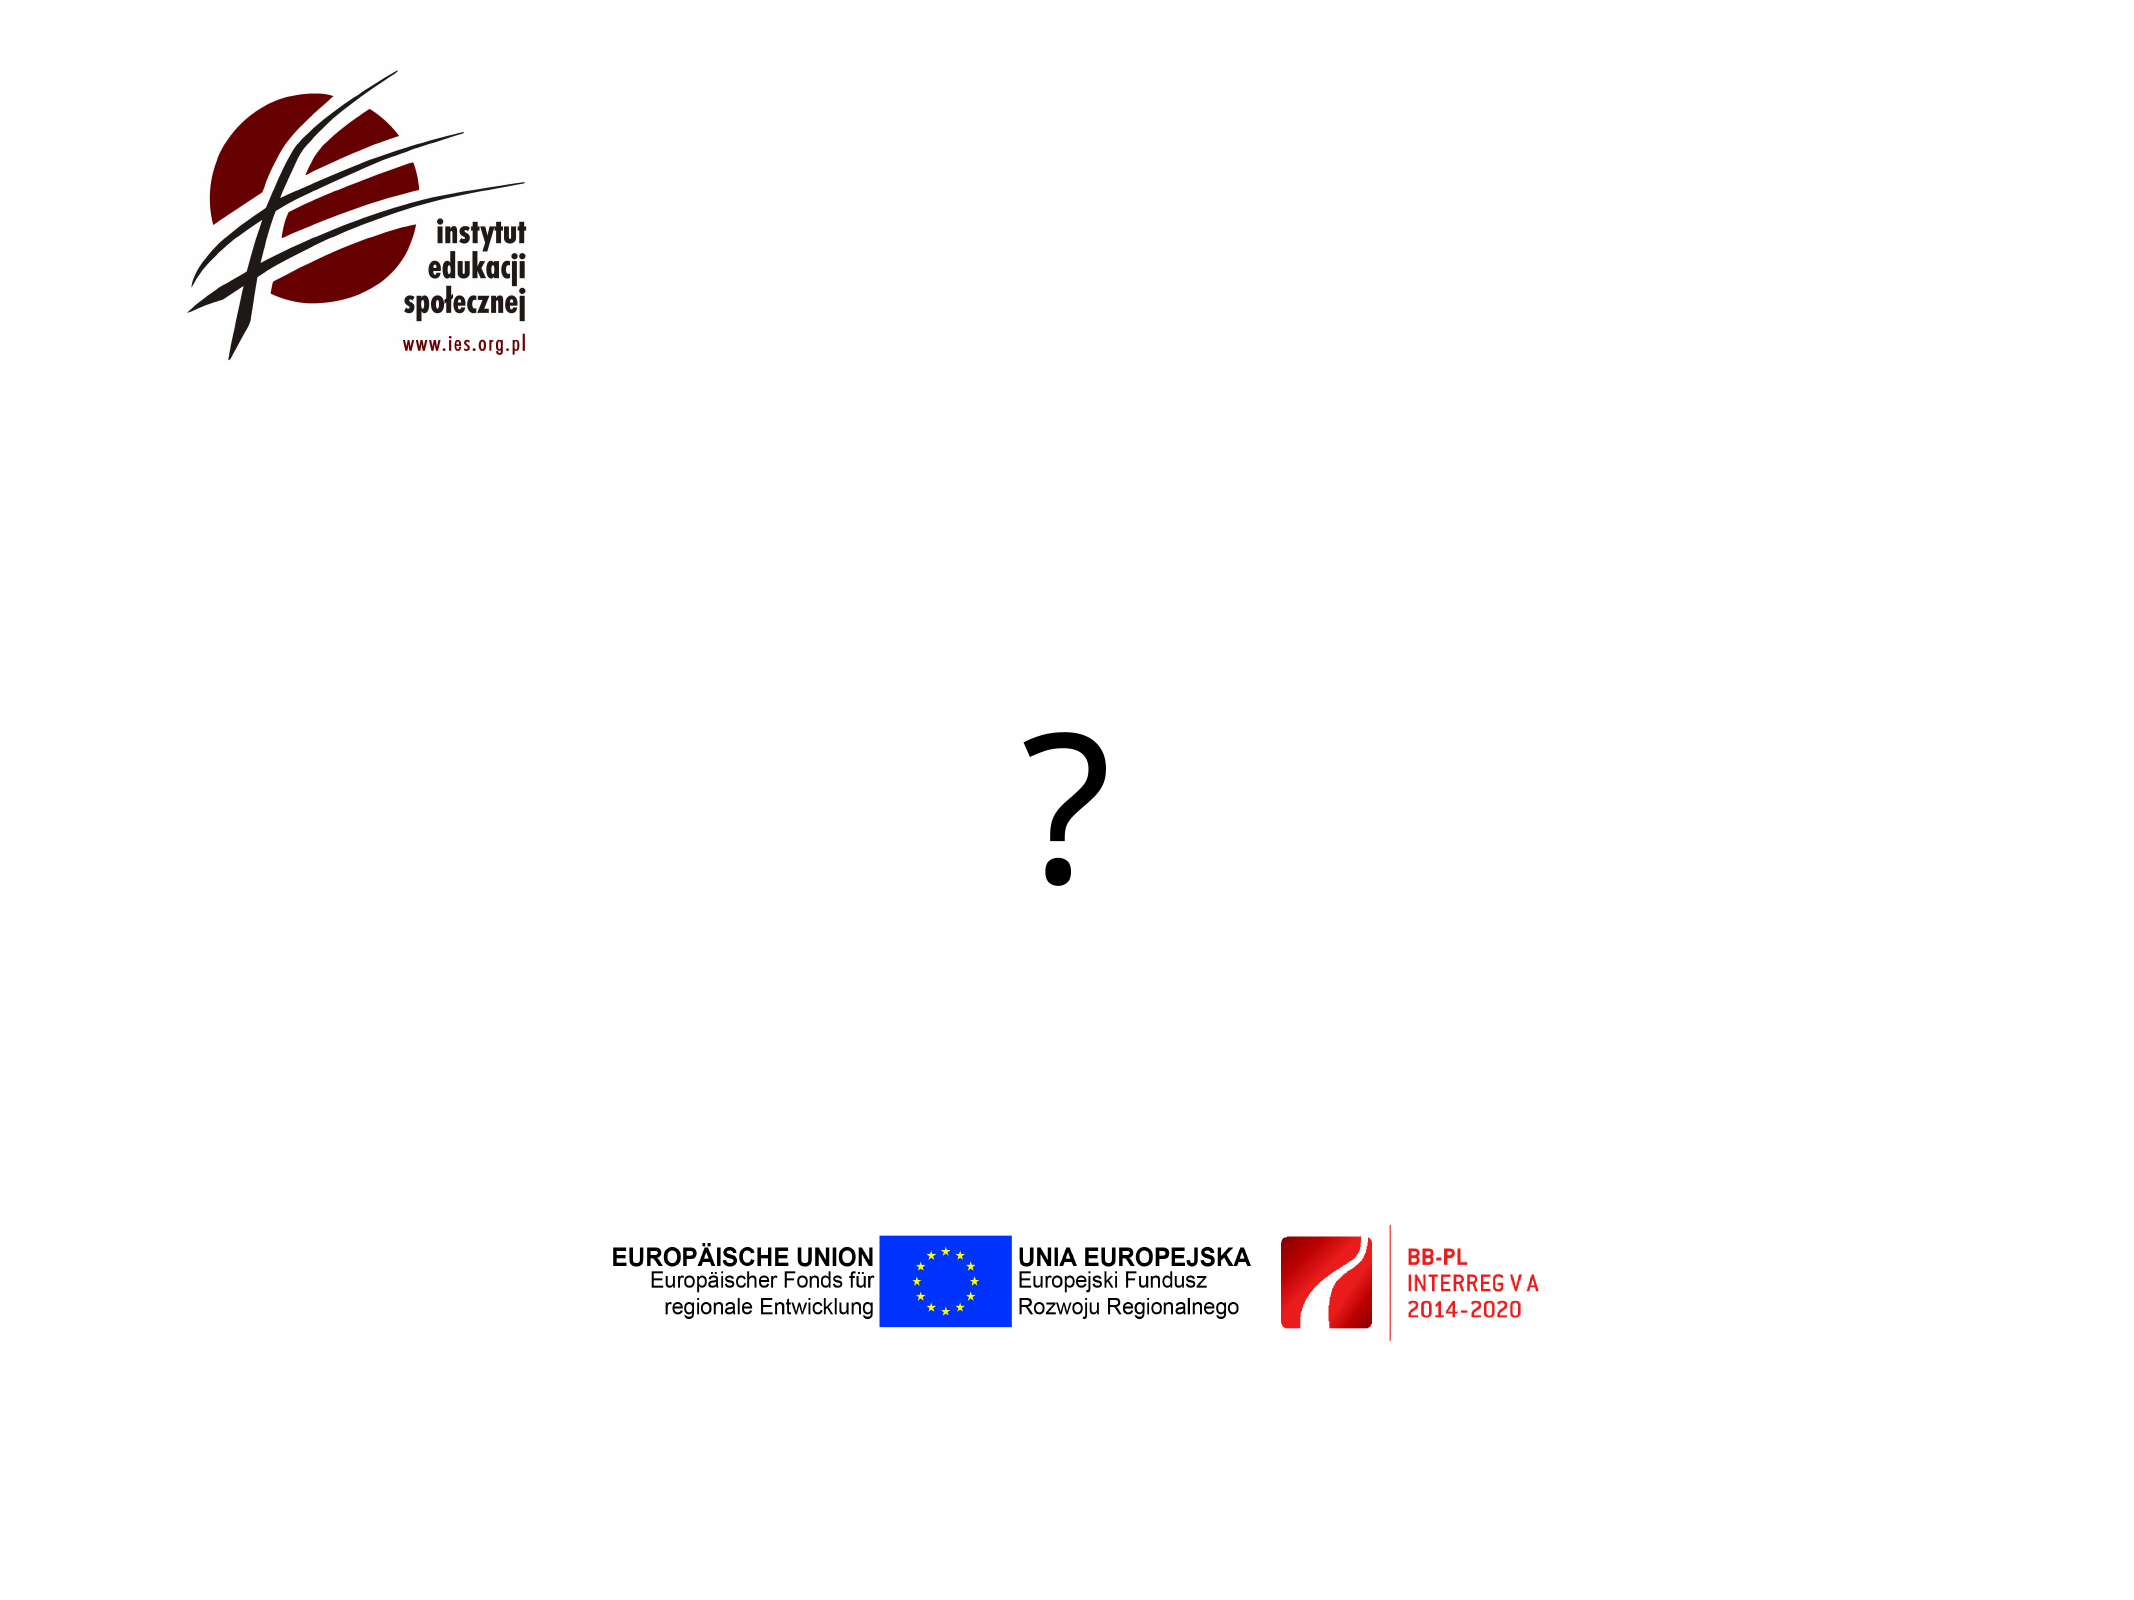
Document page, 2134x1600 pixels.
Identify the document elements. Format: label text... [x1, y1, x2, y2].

picture [170, 49, 552, 378]
picture [592, 1222, 1542, 1344]
subtitle ? [207, 666, 1926, 934]
